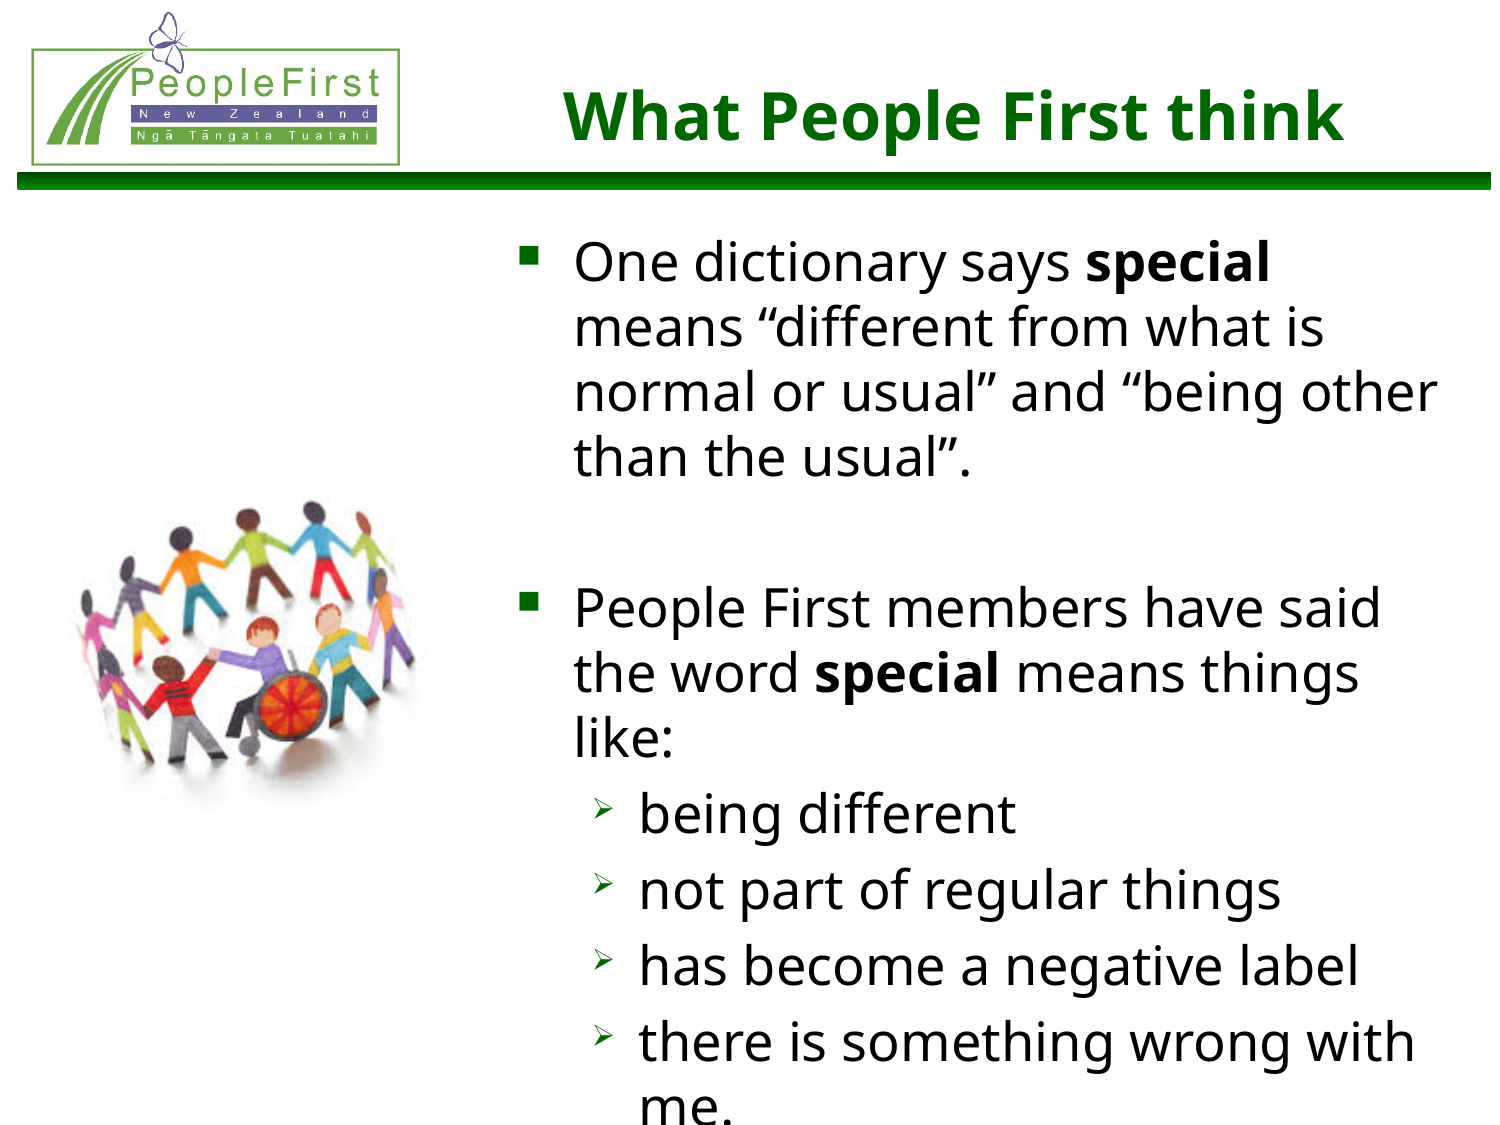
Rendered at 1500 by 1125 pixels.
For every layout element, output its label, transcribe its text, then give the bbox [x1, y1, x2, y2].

picture [31, 11, 400, 166]
list One dictionary says special means “different from what is normal or usual” and “being other than the usual”. People First members have said the word special means things like: being different not part of regular things has become a negative label there is something wrong with me. [501, 219, 1469, 1083]
picture [40, 467, 460, 822]
title What People First think [419, 66, 1491, 145]
